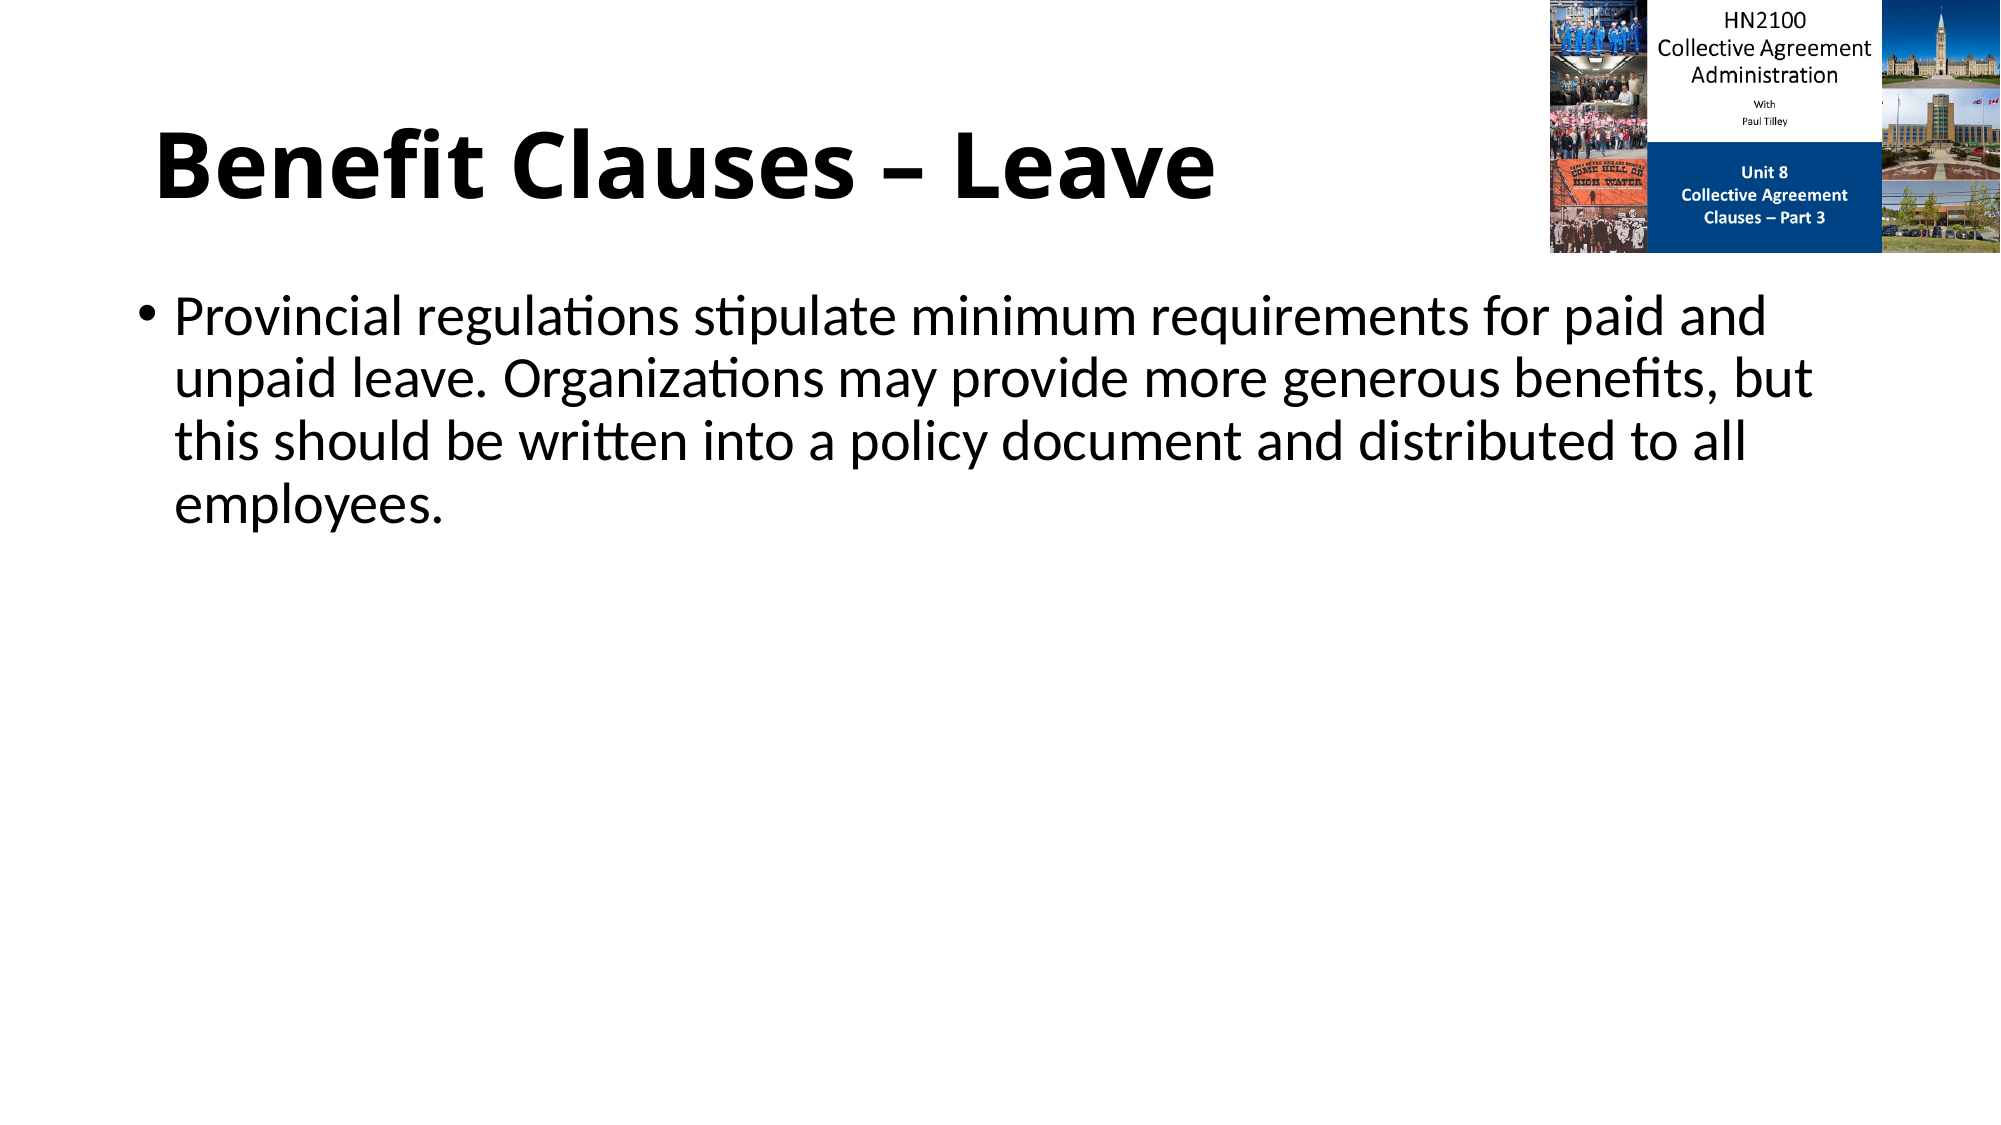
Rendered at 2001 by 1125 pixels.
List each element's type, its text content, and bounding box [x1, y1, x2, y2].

list Provincial regulations stipulate minimum requirements for paid and unpaid leave. Organizations may provide more generous benefits, but this should be written into a policy document and distributed to all employees. [122, 277, 1848, 992]
title Benefit Clauses – Leave [137, 59, 1863, 278]
picture [1550, 0, 2000, 253]
